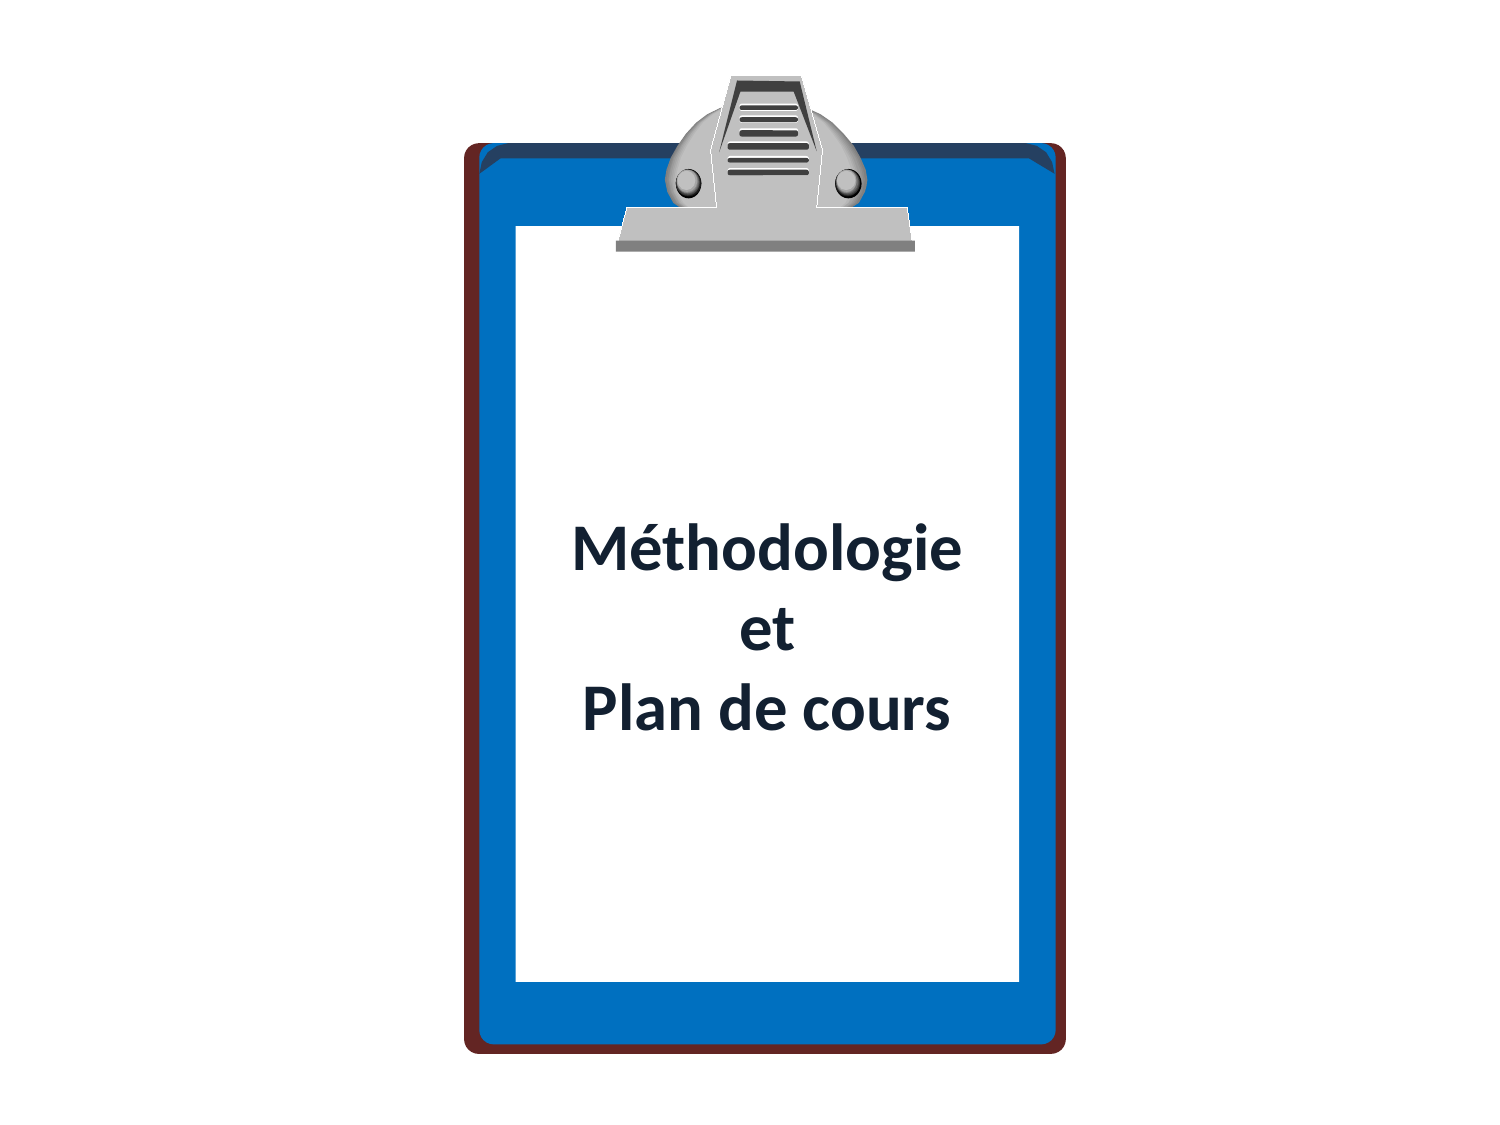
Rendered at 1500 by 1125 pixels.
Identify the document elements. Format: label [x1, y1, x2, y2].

text_box [463, 74, 1067, 1056]
